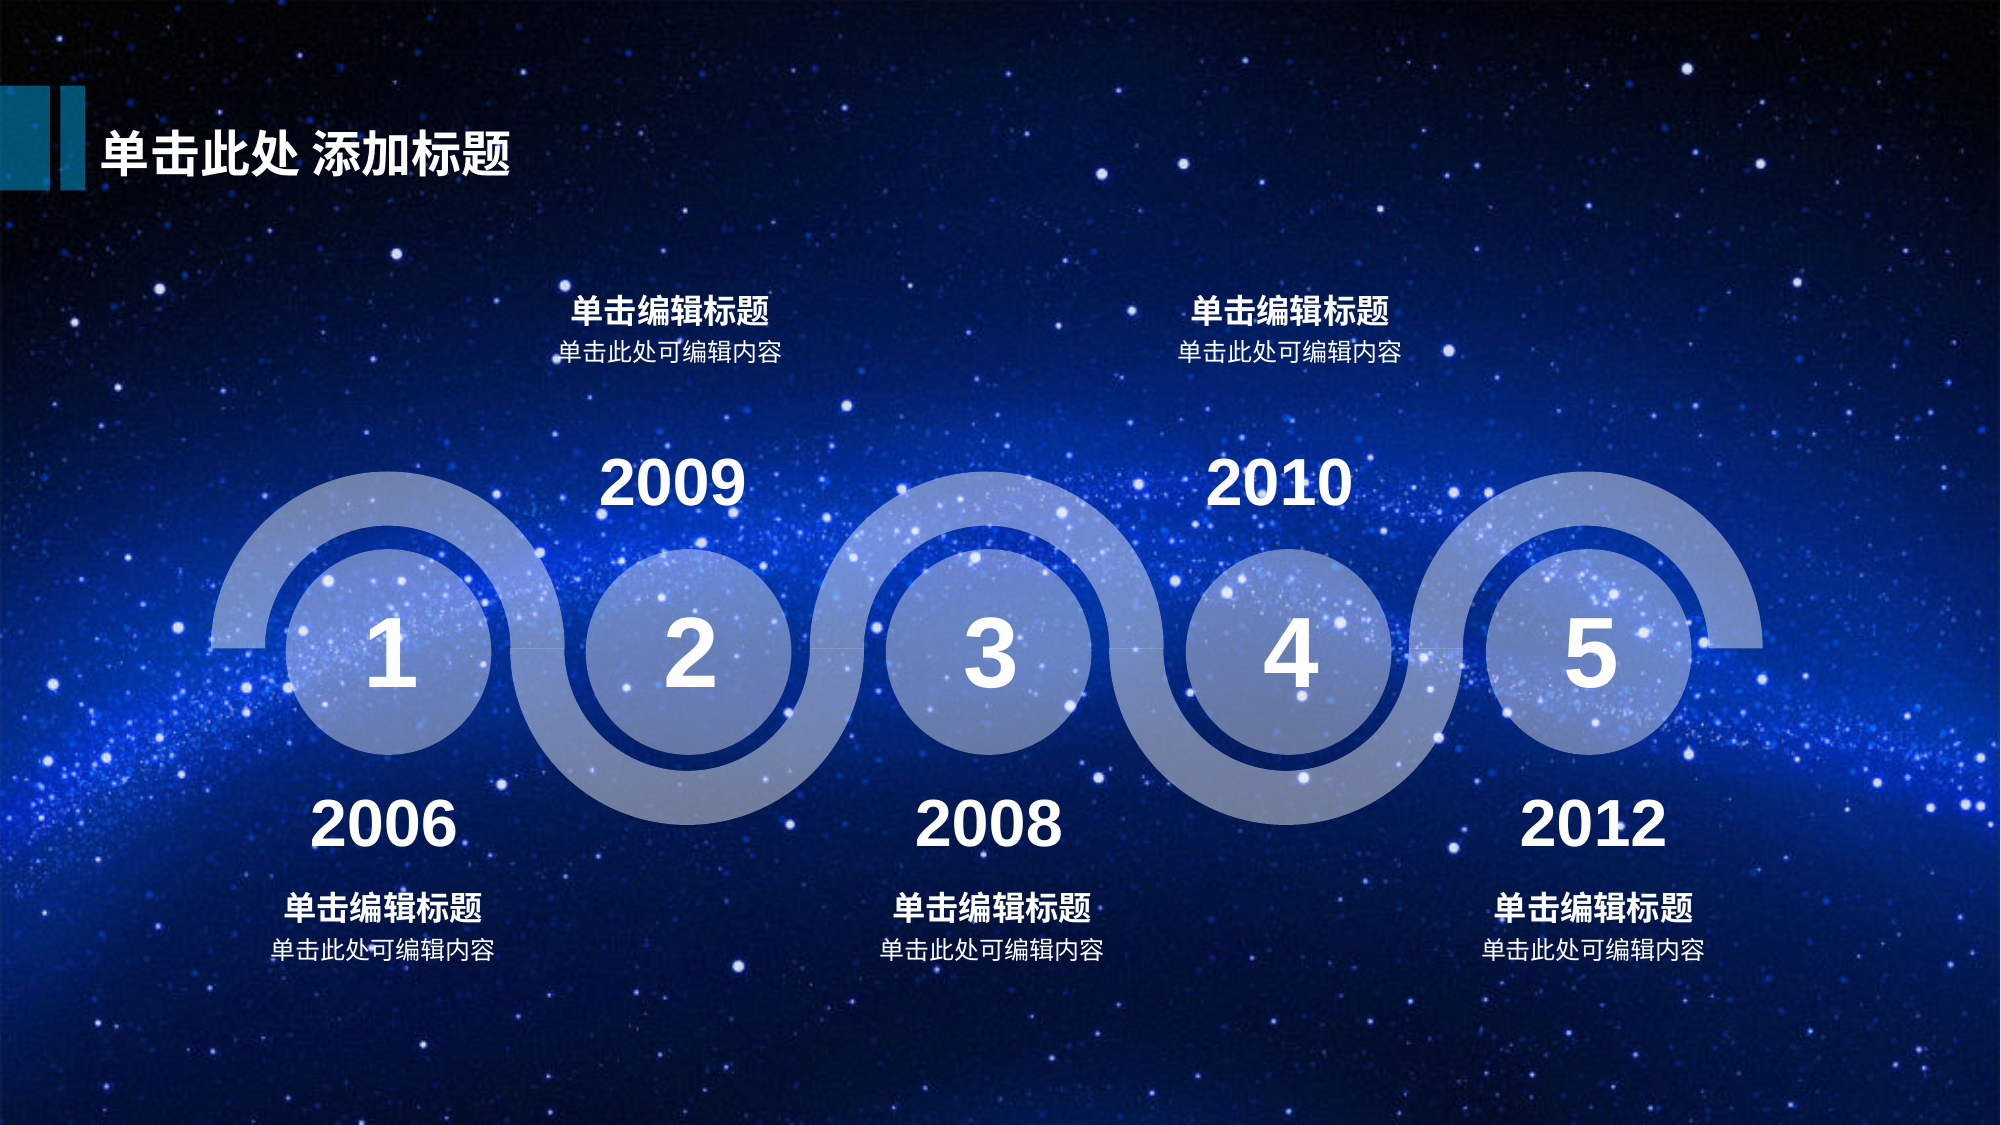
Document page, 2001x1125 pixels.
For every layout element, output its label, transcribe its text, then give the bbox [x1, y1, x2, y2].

text_box [808, 470, 1165, 650]
text_box 2 [584, 548, 793, 756]
text_box 2009 [598, 438, 747, 519]
text_box [0, 85, 51, 191]
text_box 单击此处可编辑内容 [517, 336, 824, 367]
text_box 单击此处可编辑内容 [1136, 336, 1443, 367]
text_box [509, 646, 866, 826]
text_box 4 [1184, 548, 1393, 756]
text_box [1108, 646, 1465, 826]
text_box 5 [1484, 548, 1693, 756]
text_box 2010 [1205, 438, 1354, 519]
text_box [209, 470, 566, 650]
text_box [1407, 470, 1764, 650]
text_box 2006 [309, 779, 459, 860]
text_box 2008 [914, 779, 1063, 860]
text_box 单击此处可编辑内容 [838, 934, 1146, 965]
text_box [59, 85, 86, 191]
text_box 单击编辑标题 [510, 289, 831, 330]
text_box 2012 [1519, 779, 1668, 860]
text_box 1 [284, 548, 493, 756]
picture [0, 0, 2001, 1125]
text_box 单击编辑标题 [1129, 289, 1451, 330]
text_box 单击此处可编辑内容 [1440, 934, 1747, 965]
text_box 单击编辑标题 [831, 887, 1153, 928]
text_box 单击此处可编辑内容 [229, 934, 537, 965]
text_box 单击编辑标题 [1433, 887, 1754, 928]
text_box 单击此处 添加标题 [85, 114, 563, 190]
text_box 单击编辑标题 [222, 887, 544, 928]
text_box 3 [884, 548, 1093, 756]
